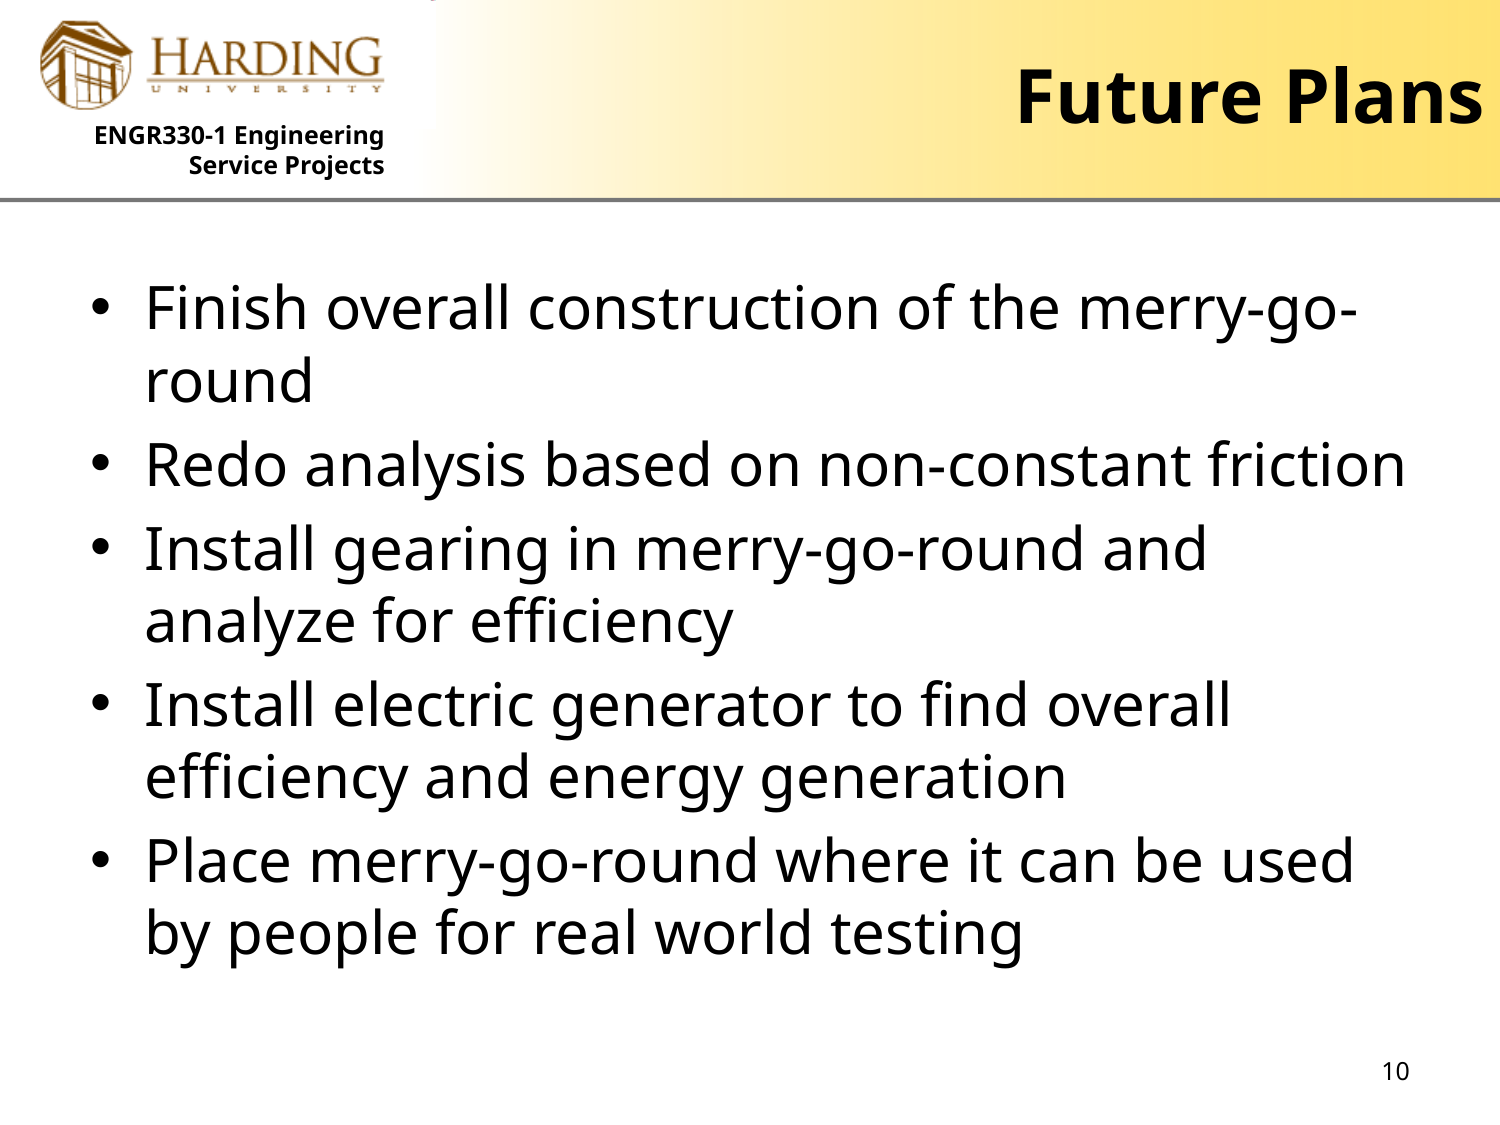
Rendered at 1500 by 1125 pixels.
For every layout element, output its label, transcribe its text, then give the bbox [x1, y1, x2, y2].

picture [0, 0, 399, 129]
list Finish overall construction of the merry-go-round Redo analysis based on non-constant friction Install gearing in merry-go-round and analyze for efficiency Install electric generator to find overall efficiency and energy generation Place merry-go-round where it can be used by people for real world testing [75, 262, 1425, 1038]
slide_number 10 [1074, 1042, 1425, 1103]
title Future Plans [399, 0, 1500, 188]
